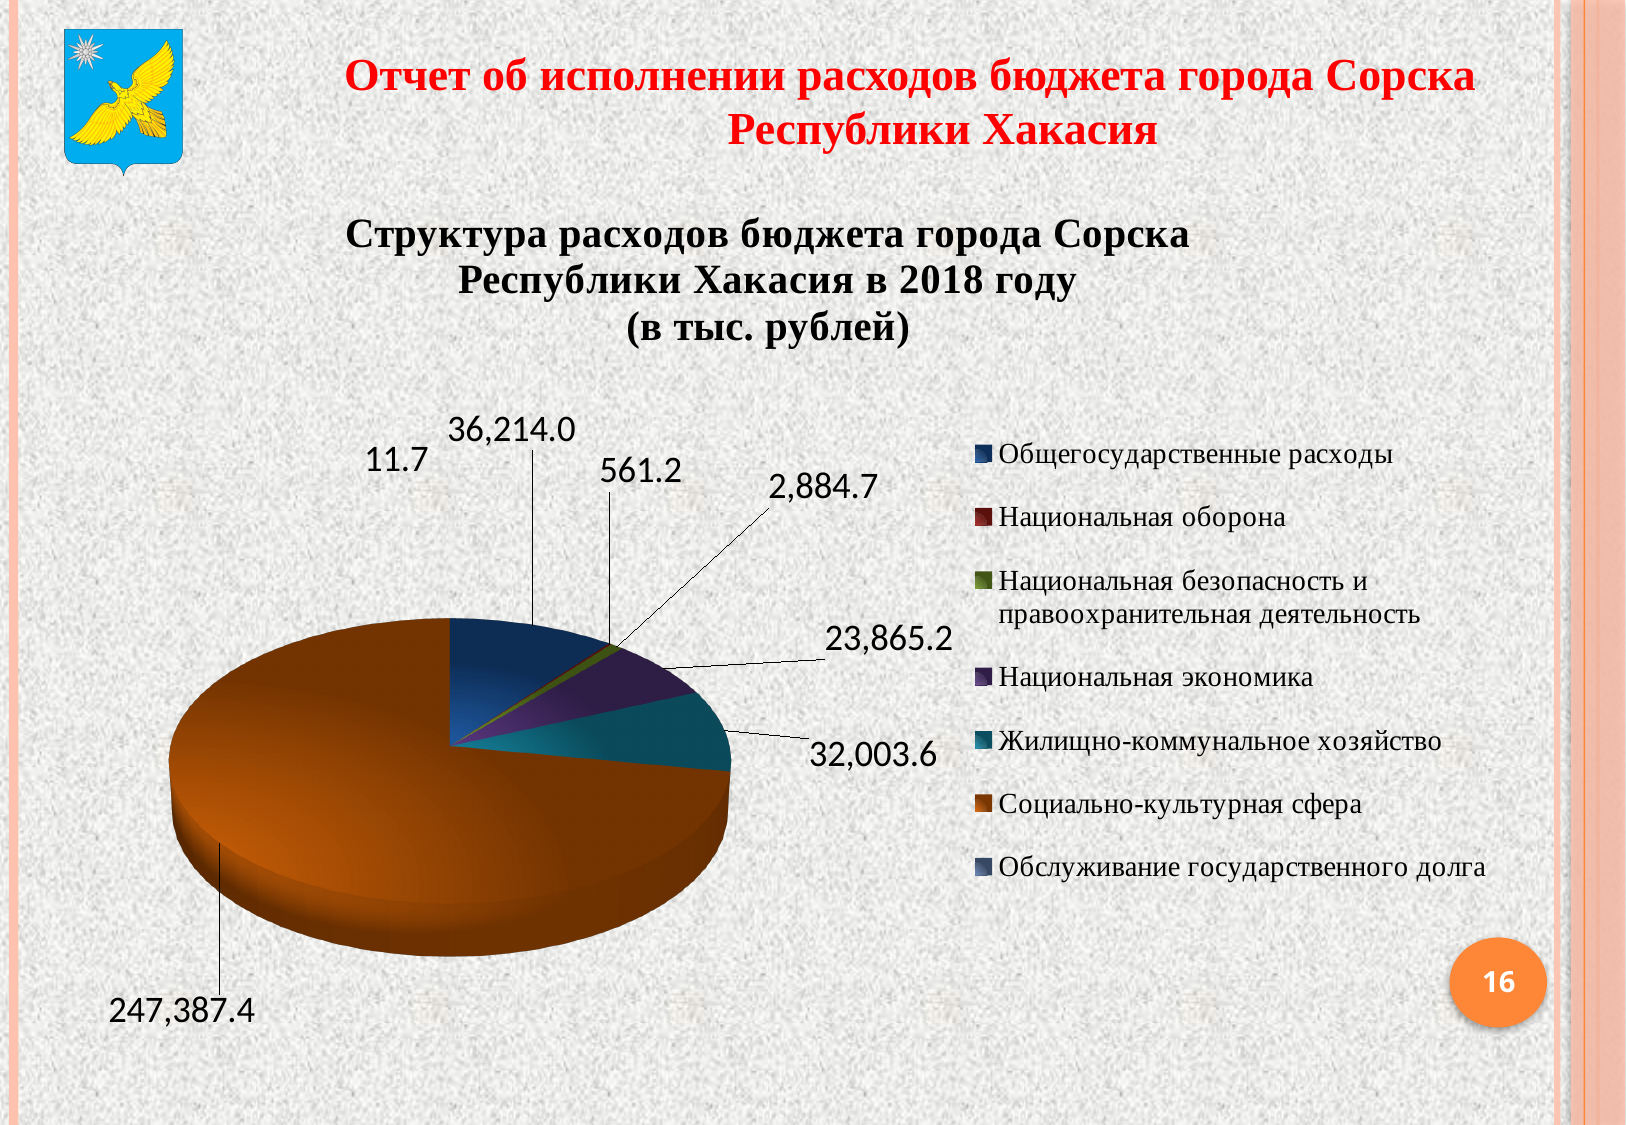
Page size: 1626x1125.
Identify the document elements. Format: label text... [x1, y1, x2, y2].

chart [75, 179, 1549, 1056]
picture [19, 0, 1554, 1125]
picture [0, 0, 8, 1125]
text_box Отчет об исполнении расходов бюджета города Сорска Республики Хакасия [273, 36, 1548, 162]
picture [1561, 0, 1570, 1125]
